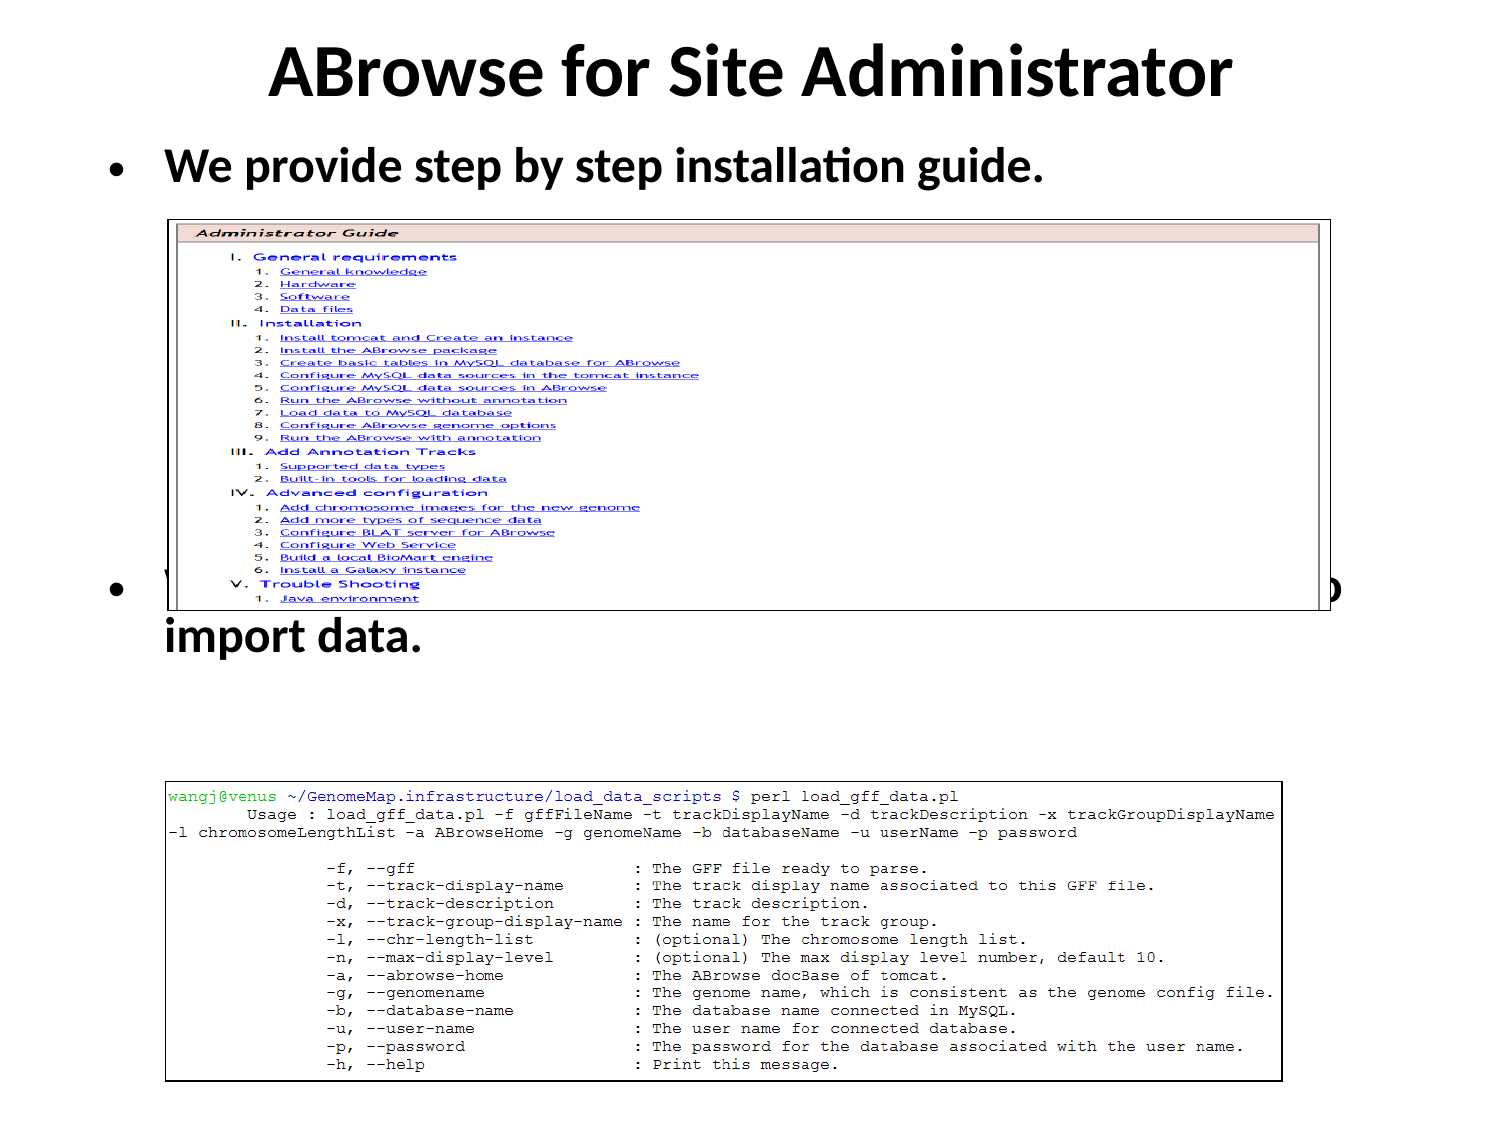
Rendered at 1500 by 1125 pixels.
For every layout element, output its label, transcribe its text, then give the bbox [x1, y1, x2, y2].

list We provide step by step installation guide. We provide a set of utilities to help site administrators to import data. [92, 137, 1443, 880]
picture [168, 219, 1331, 611]
title ABrowse for Site Administrator [76, 0, 1427, 172]
picture [165, 781, 1282, 1081]
